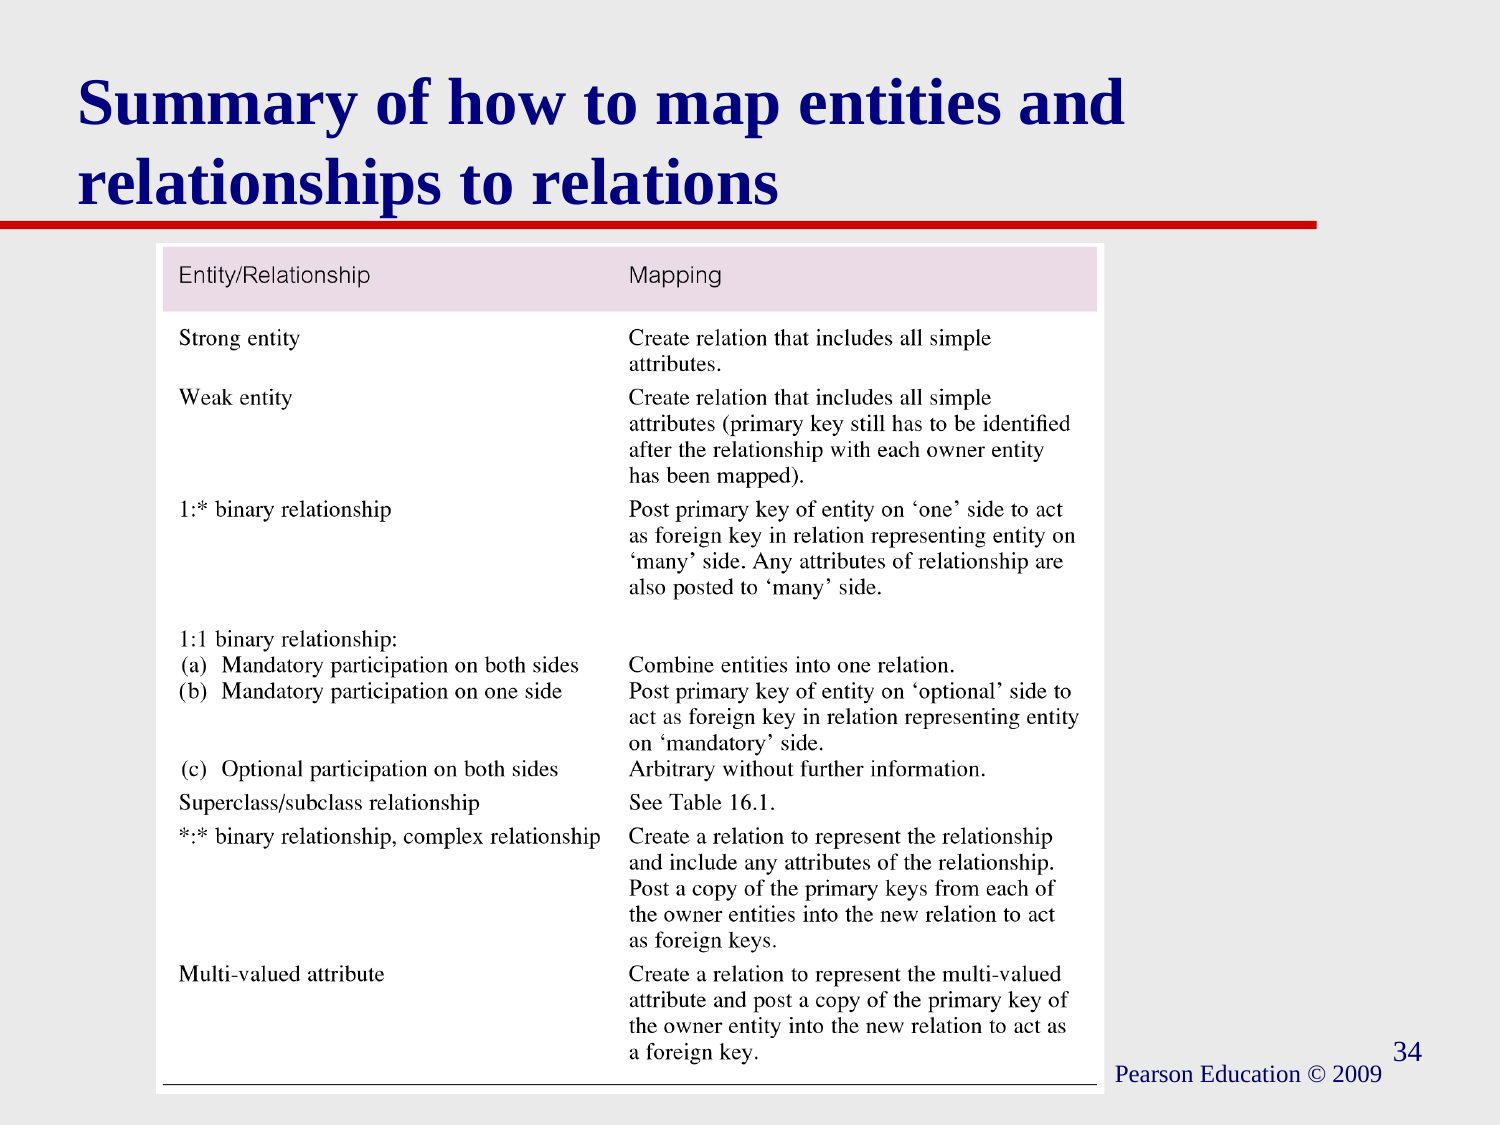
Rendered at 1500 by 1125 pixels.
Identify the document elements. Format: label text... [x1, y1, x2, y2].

slide_number 34 [1124, 1012, 1438, 1050]
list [147, 243, 1105, 1095]
title Summary of how to map entities and relationships to relations [62, 43, 1338, 226]
text_box Pearson Education © 2009 [1110, 1050, 1500, 1095]
